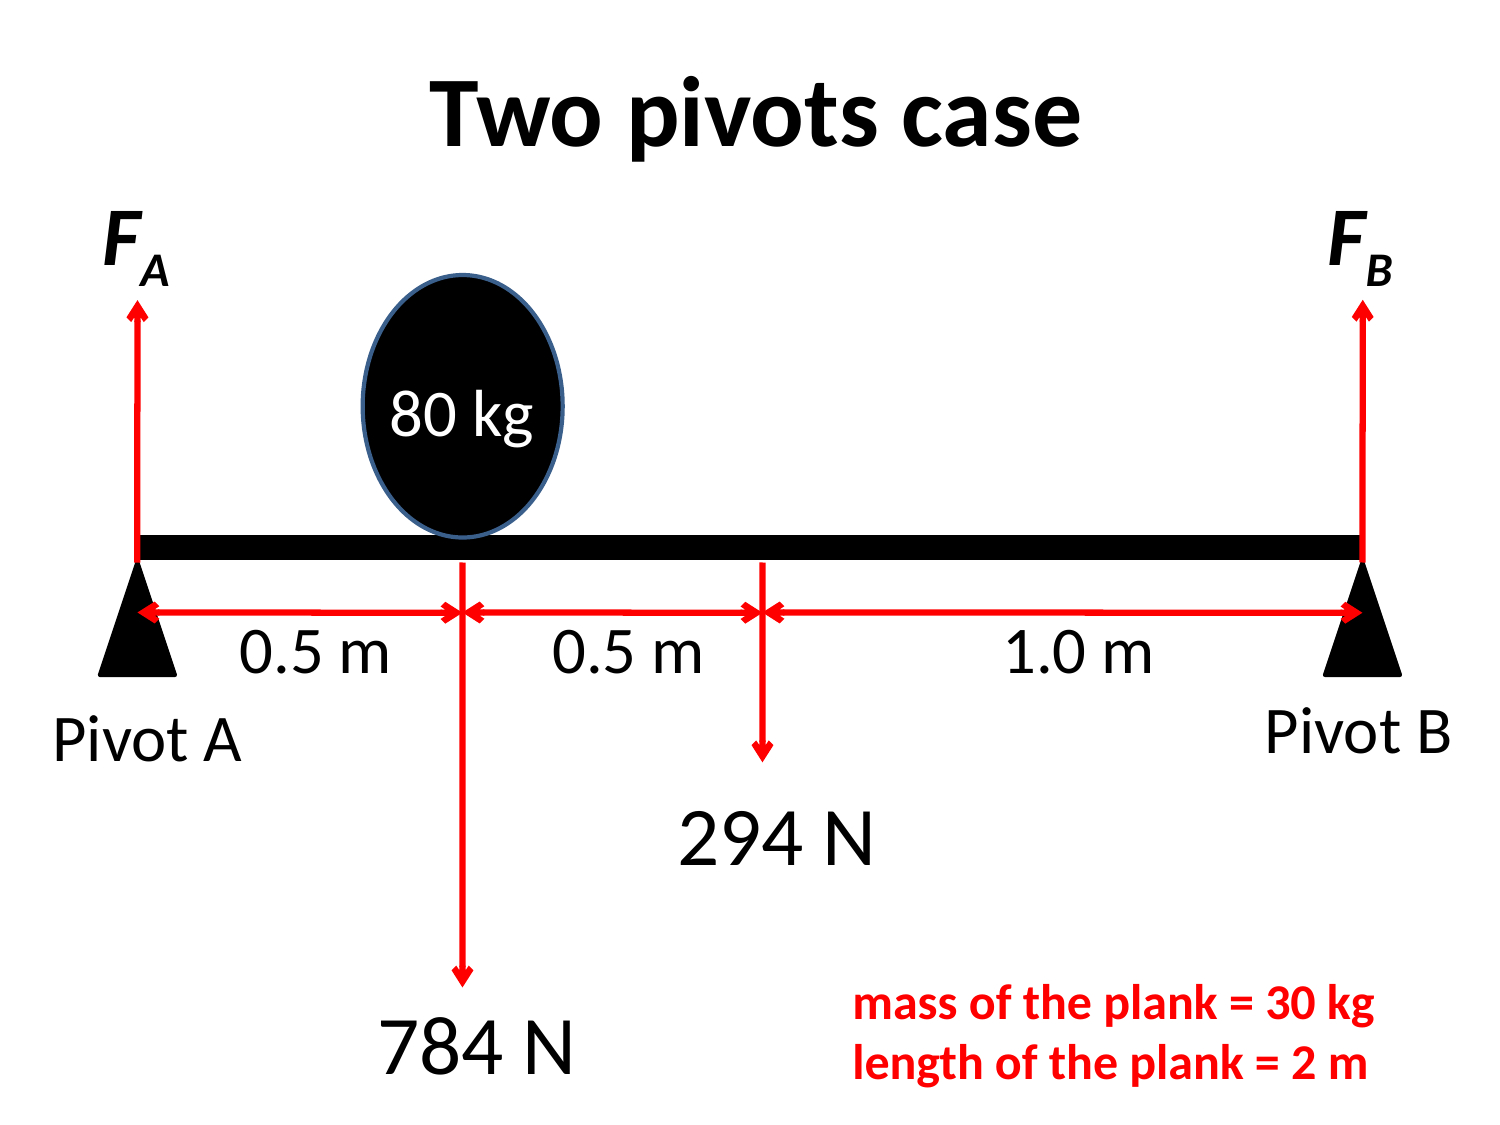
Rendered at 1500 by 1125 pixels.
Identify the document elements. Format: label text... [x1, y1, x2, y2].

text_box Pivot A [37, 687, 263, 783]
text_box FA [87, 174, 313, 304]
text_box 0.5 m [225, 599, 425, 610]
text_box [97, 563, 177, 678]
text_box [1322, 563, 1402, 678]
text_box mass of the plank = 30 kg length of the plank = 2 m [837, 962, 1450, 1098]
text_box 80 kg [375, 362, 576, 458]
text_box 0.5 m [537, 599, 738, 610]
text_box 0.5 m [537, 622, 738, 695]
text_box Two pivots case [74, 38, 1438, 174]
text_box 1.0 m [987, 622, 1188, 695]
text_box 0.5 m [225, 622, 425, 695]
text_box Pivot B [1249, 679, 1475, 774]
text_box FB [1312, 174, 1500, 304]
text_box 784 N [362, 983, 975, 1099]
text_box [360, 272, 559, 540]
text_box 1.0 m [987, 599, 1188, 610]
text_box [141, 535, 1359, 560]
text_box 294 N [662, 774, 1275, 890]
